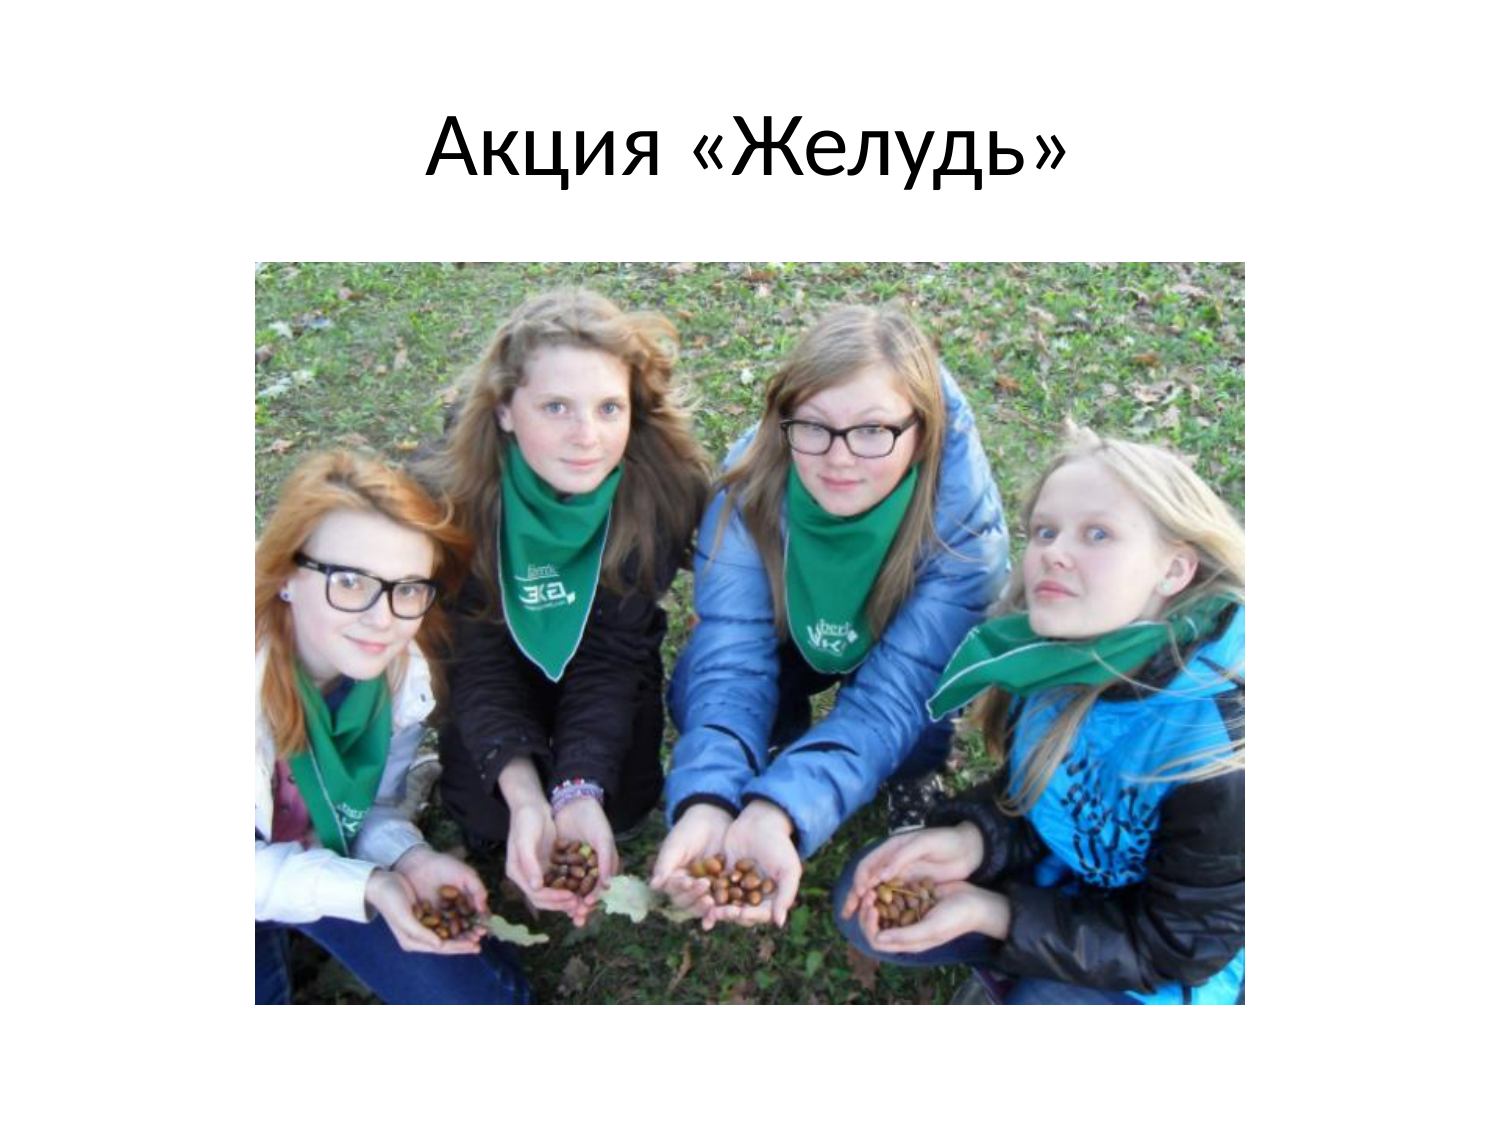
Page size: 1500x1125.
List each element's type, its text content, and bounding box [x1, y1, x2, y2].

title Акция «Желудь» [75, 45, 1425, 233]
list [254, 262, 1246, 1006]
